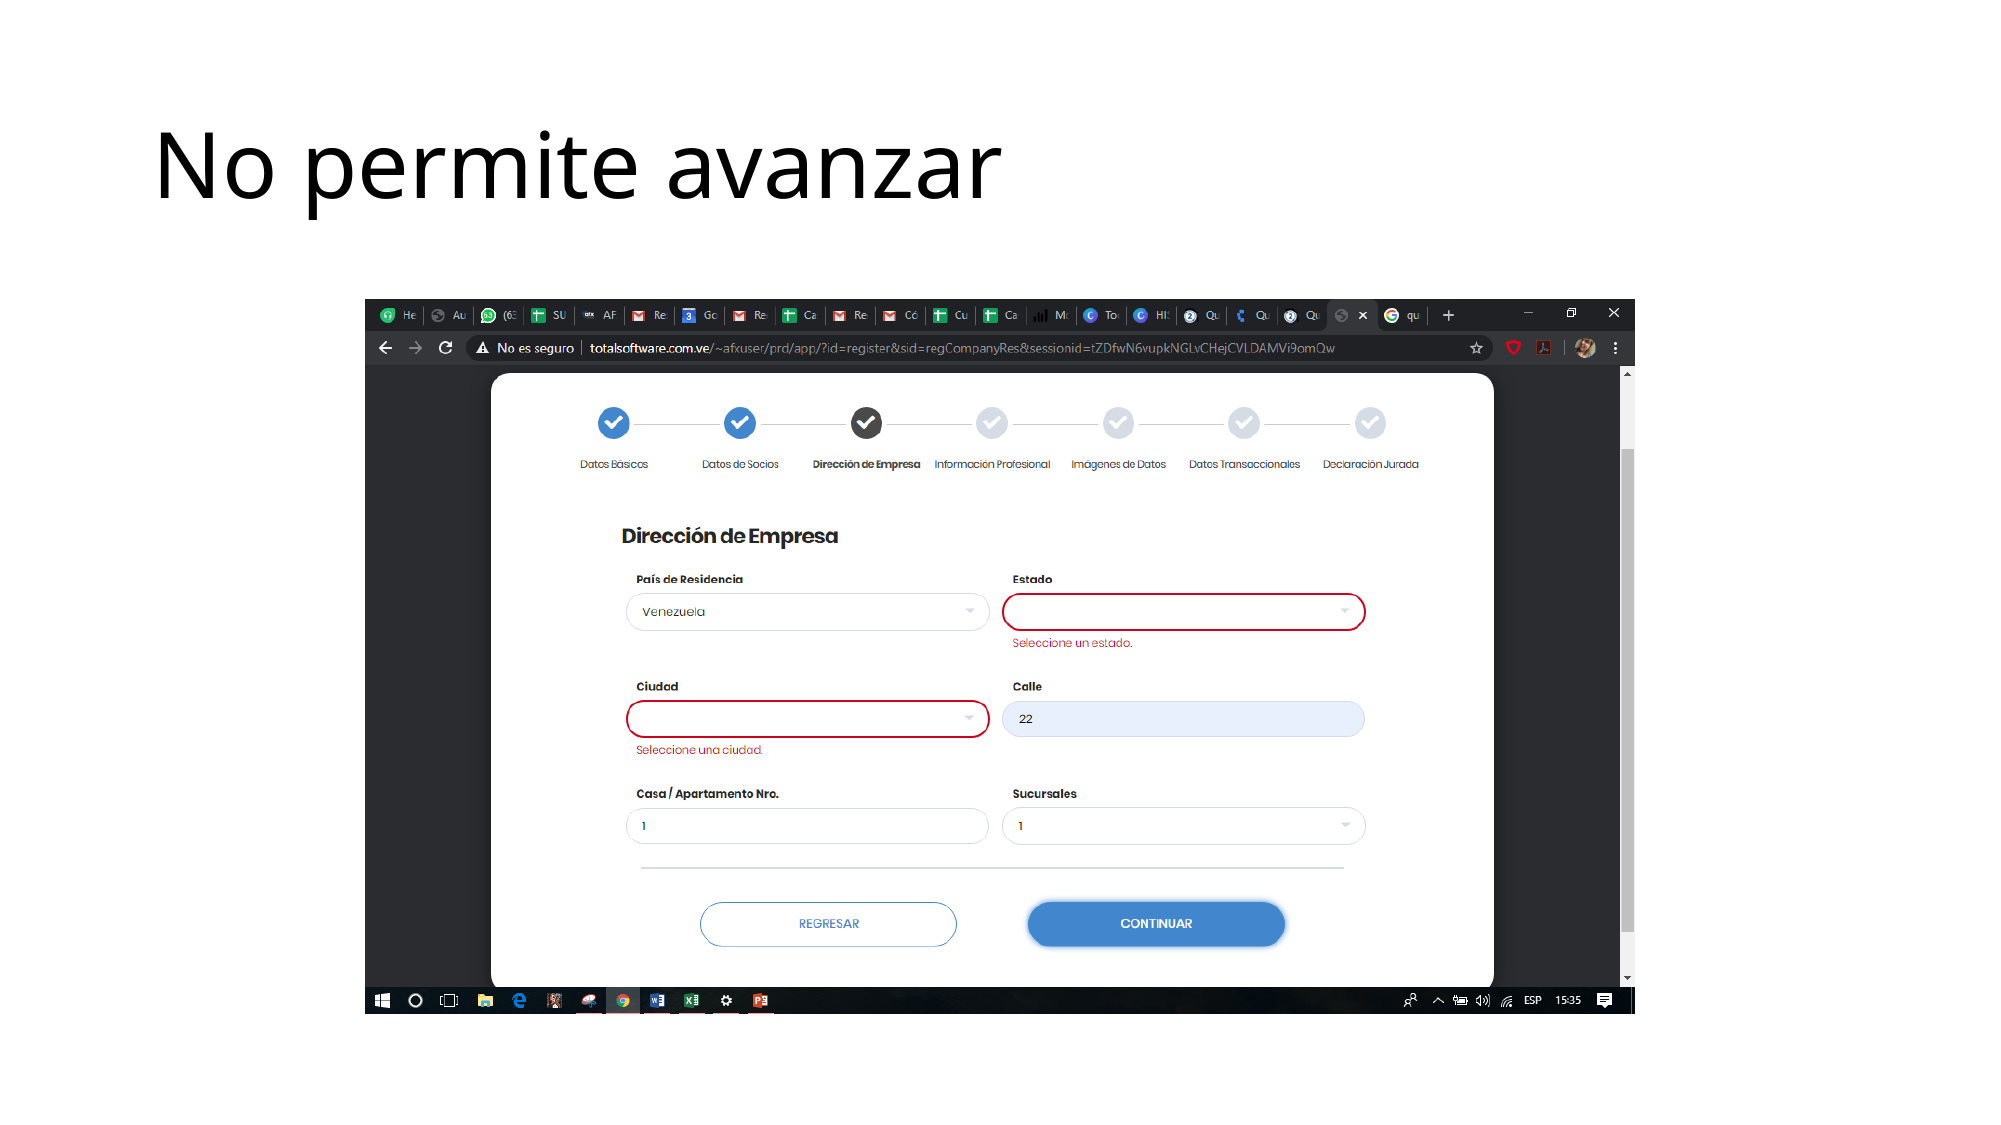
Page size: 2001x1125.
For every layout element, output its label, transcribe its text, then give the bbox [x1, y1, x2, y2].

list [365, 299, 1635, 1014]
title No permite avanzar [137, 59, 1863, 278]
